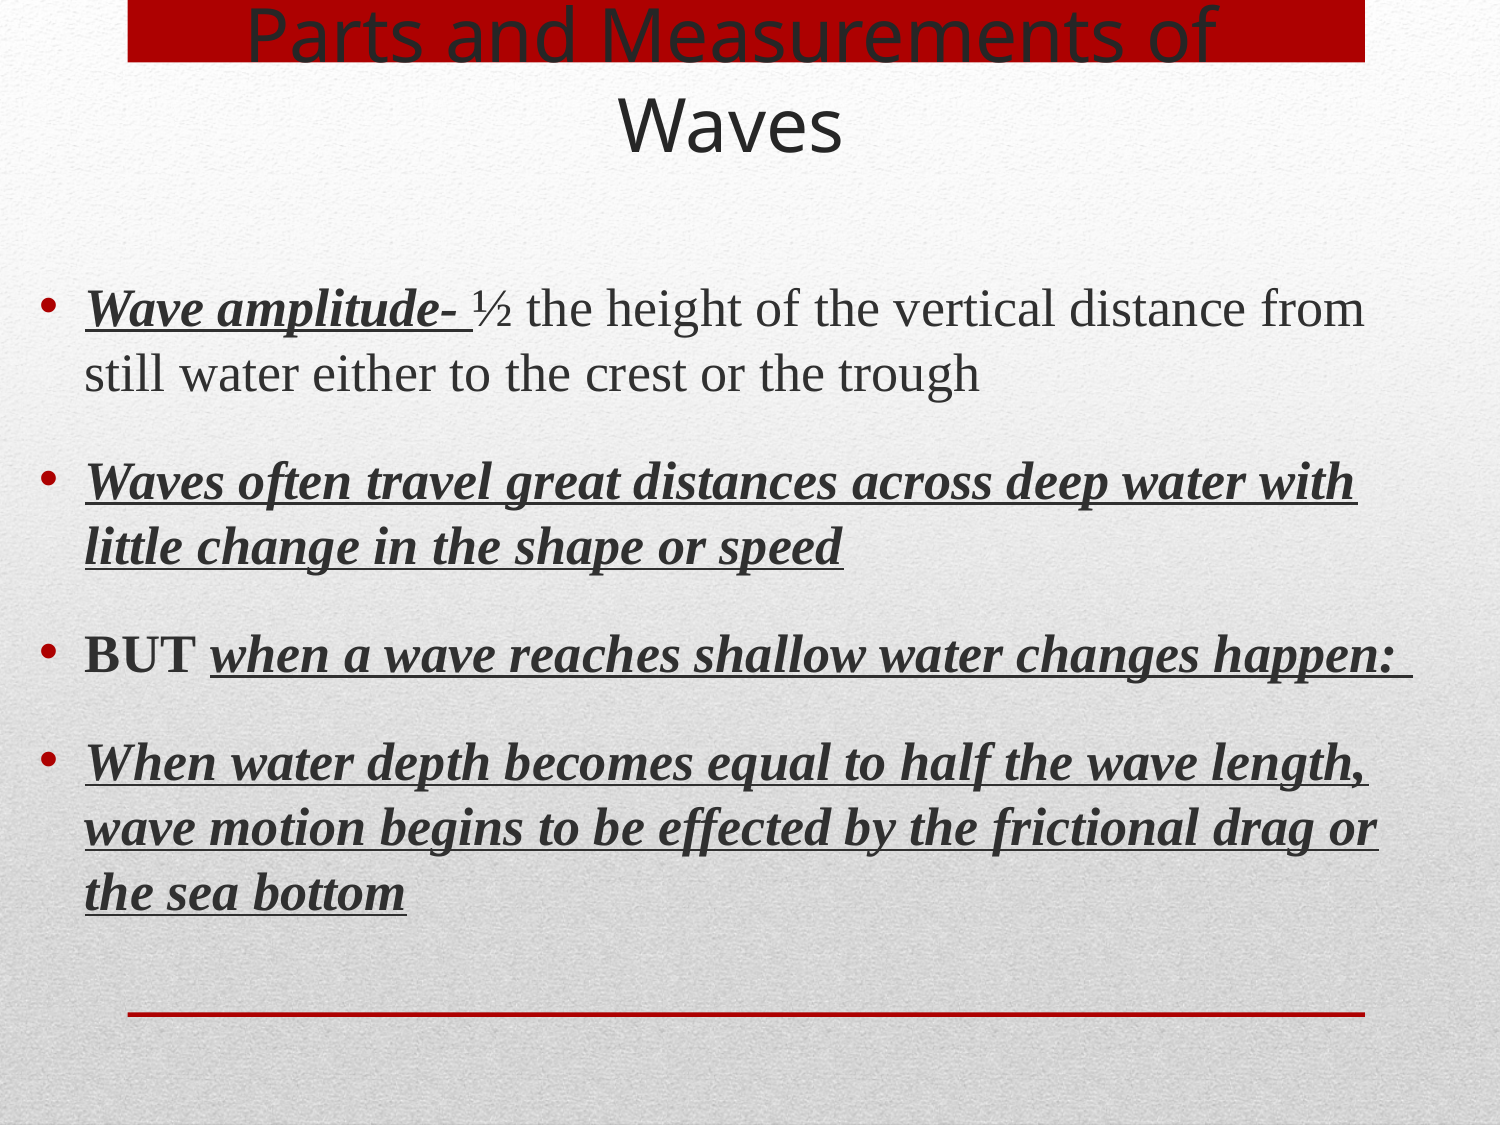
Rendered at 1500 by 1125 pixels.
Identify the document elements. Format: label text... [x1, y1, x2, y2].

title Parts and Measurements of Waves [125, 0, 1338, 175]
list Wave amplitude- ½ the height of the vertical distance from still water either to the crest or the trough Waves often travel great distances across deep water with little change in the shape or speed BUT when a wave reaches shallow water changes happen: When water depth becomes equal to half the wave length, wave motion begins to be effected by the frictional drag or the sea bottom [24, 224, 1475, 969]
